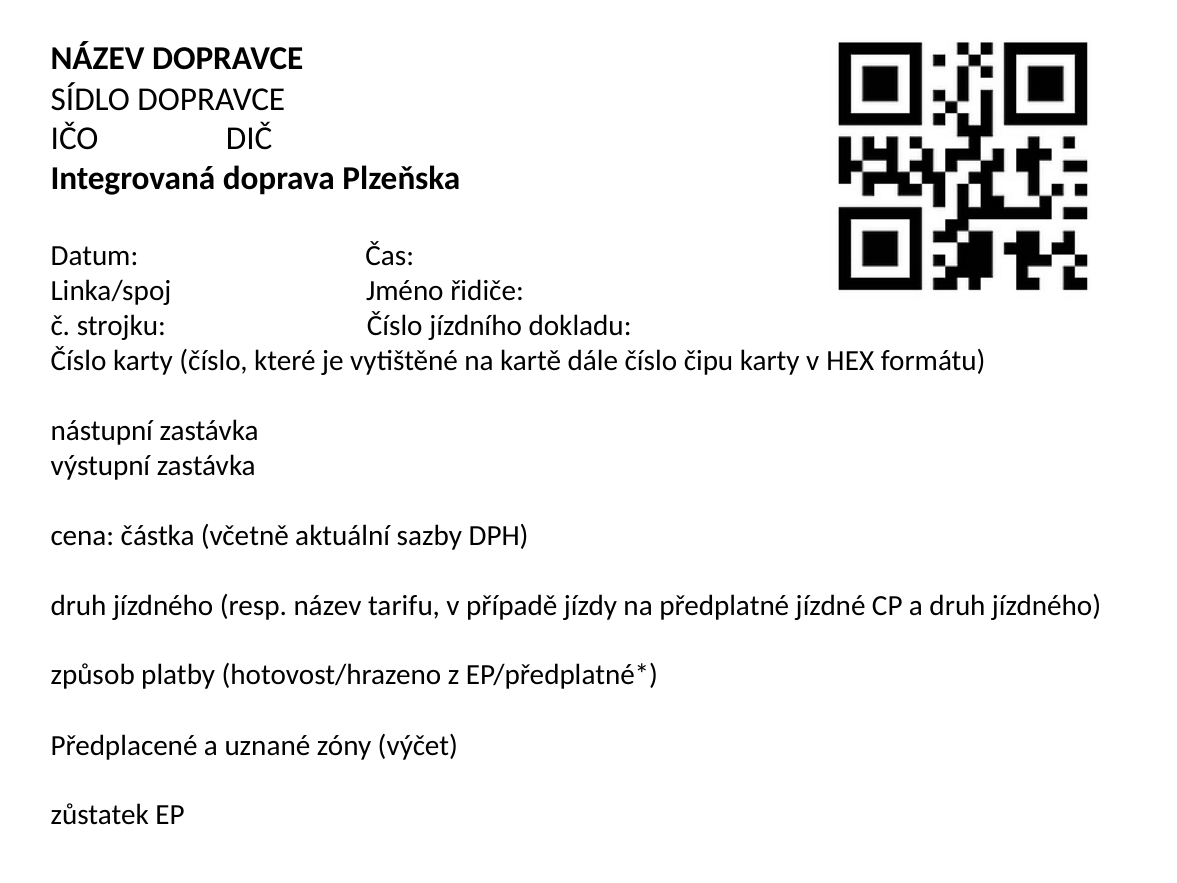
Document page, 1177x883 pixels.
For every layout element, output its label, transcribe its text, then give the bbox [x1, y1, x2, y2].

picture [828, 29, 1101, 301]
text_box NÁZEV DOPRAVCE SÍDLO DOPRAVCE IČO DIČ Integrovaná doprava Plzeňska Datum: Čas: Linka/spoj Jméno řidiče: č. strojku: Číslo jízdního dokladu: Číslo karty (číslo, které je vytištěné na kartě dále číslo čipu karty v HEX formátu) nástupní zastávka výstupní zastávka cena: částka (včetně aktuální sazby DPH) druh jízdného (resp. název tarifu, v případě jízdy na předplatné jízdné CP a druh jízdného) způsob platby (hotovost/hrazeno z EP/předplatné*) Předplacené a uznané zóny (výčet) zůstatek EP [35, 29, 1140, 838]
